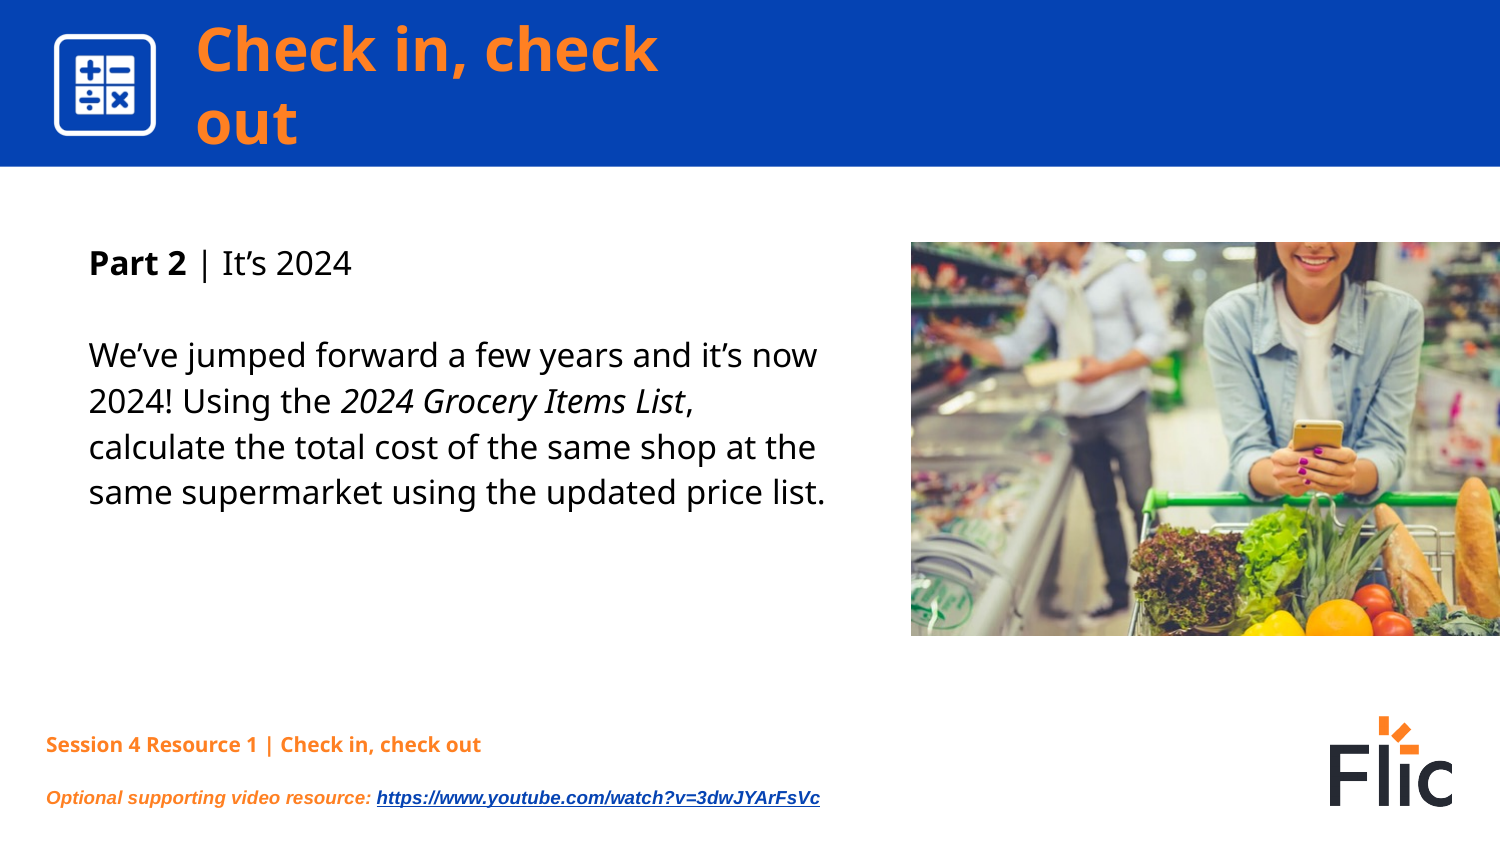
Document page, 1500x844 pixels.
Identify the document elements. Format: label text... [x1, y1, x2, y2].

picture [48, 27, 163, 142]
picture [911, 242, 1500, 636]
text_box Optional supporting video resource: https://www.youtube.com/watch?v=3dwJYArFsVc [31, 774, 921, 820]
picture [1330, 716, 1452, 807]
text_box Check in, check out [179, 41, 794, 127]
text_box Part 2 | It’s 2024 We’ve jumped forward a few years and it’s now 2024! Using the 2024 Grocery Items List, calculate the total cost of the same shop at the same supermarket using the updated price list. [73, 221, 850, 527]
text_box Session 4 Resource 1 | Check in, check out [31, 718, 692, 770]
